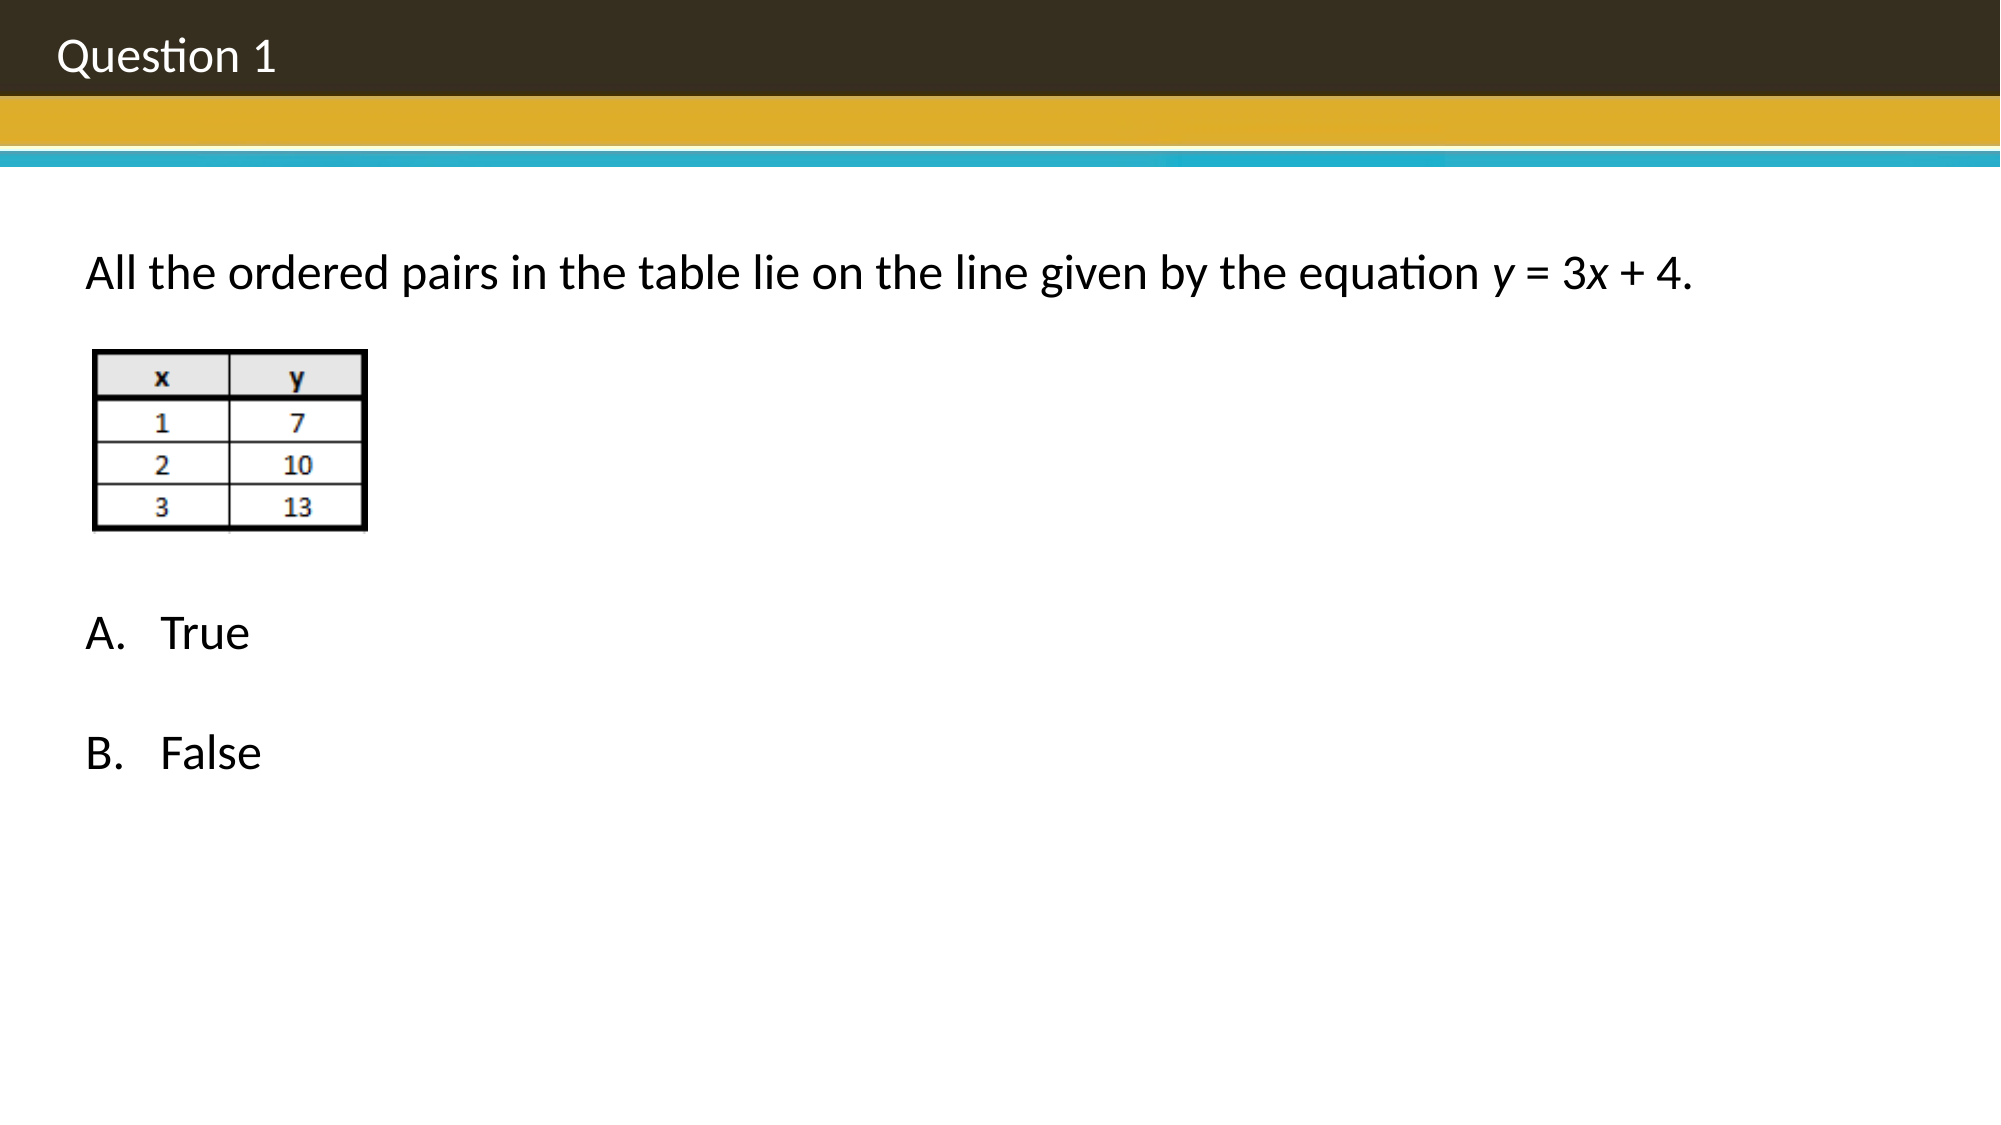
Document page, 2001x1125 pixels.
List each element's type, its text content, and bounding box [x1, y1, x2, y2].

picture [92, 349, 368, 534]
picture [0, 0, 2000, 167]
text_box All the ordered pairs in the table lie on the line given by the equation y = 3x + 4. True False [70, 232, 1795, 787]
text_box Question 1 [41, 14, 293, 90]
